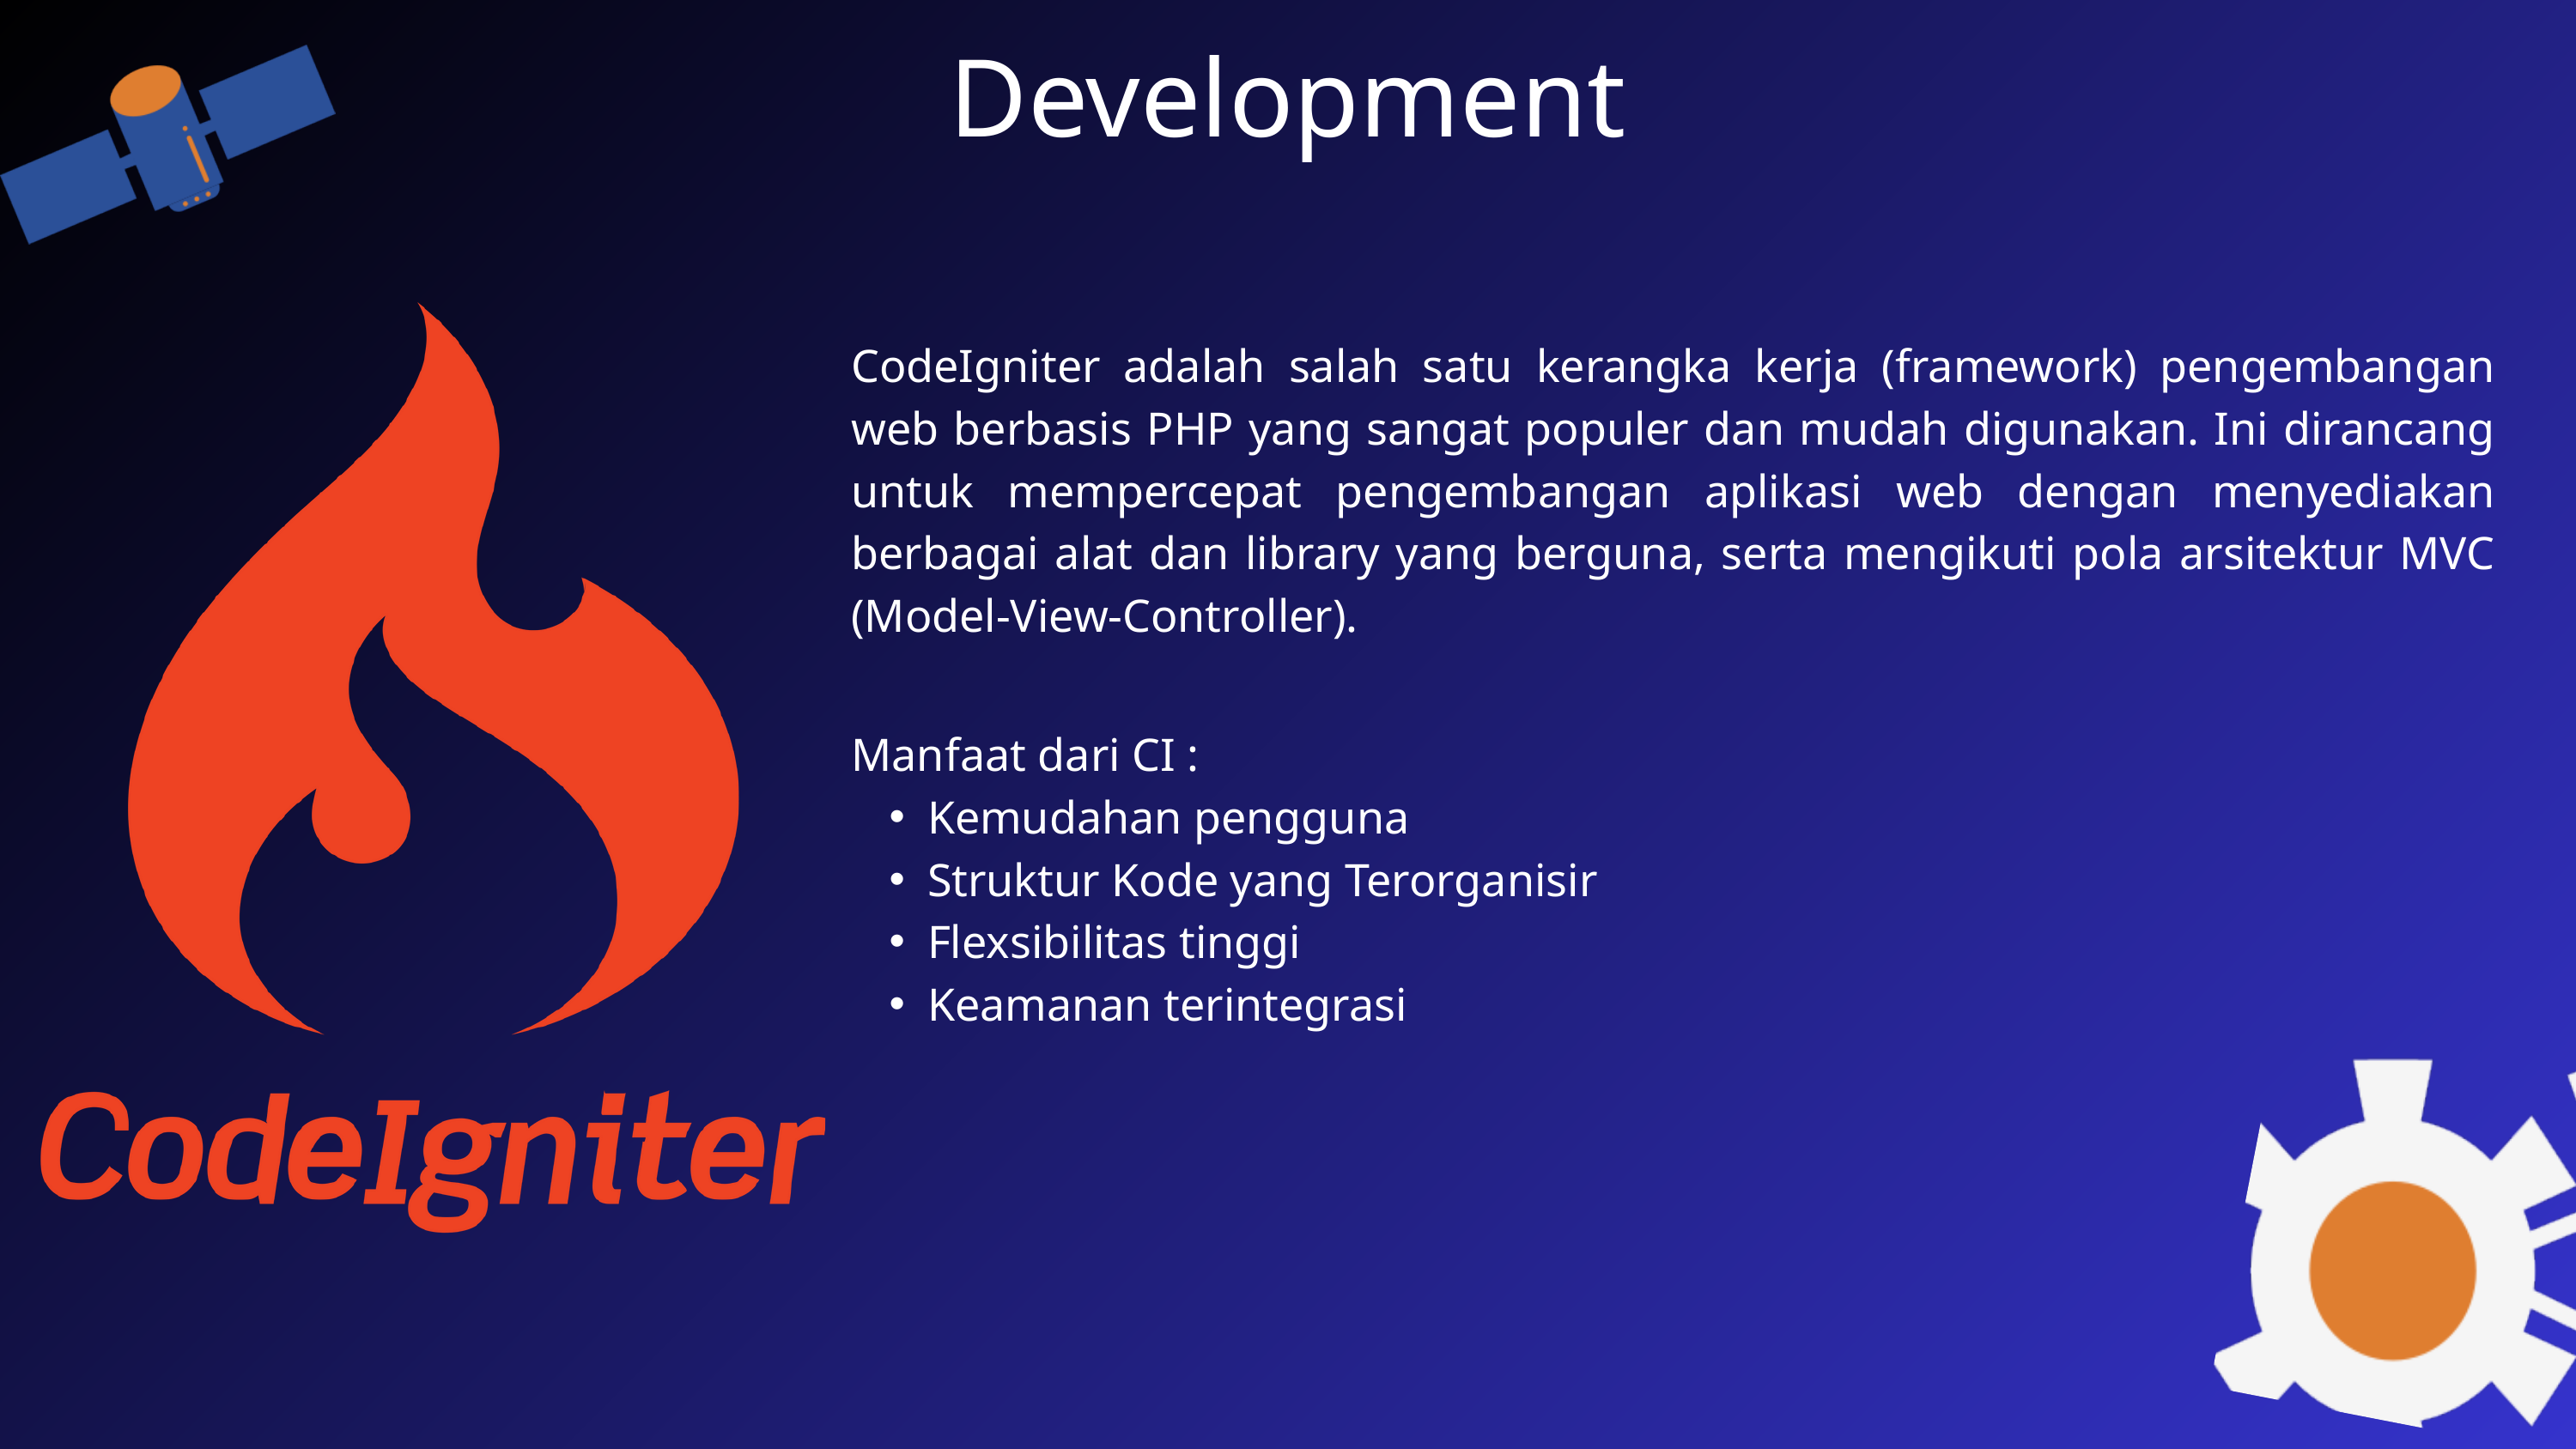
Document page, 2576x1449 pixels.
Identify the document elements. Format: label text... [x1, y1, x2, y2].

text_box [2209, 1026, 2576, 1449]
text_box Development [652, 61, 1924, 159]
text_box [0, 45, 336, 245]
text_box CodeIgniter adalah salah satu kerangka kerja (framework) pengembangan web berbasis PHP yang sangat populer dan mudah digunakan. Ini dirancang untuk mempercepat pengembangan aplikasi web dengan menyediakan berbagai alat dan library yang berguna, serta mengikuti pola arsitektur MVC (Model-View-Controller). [851, 328, 2496, 704]
text_box Manfaat dari CI : Kemudahan pengguna Struktur Kode yang Terorganisir Flexsibilitas tinggi Keamanan terintegrasi [851, 717, 2496, 1094]
text_box [40, 302, 826, 1234]
